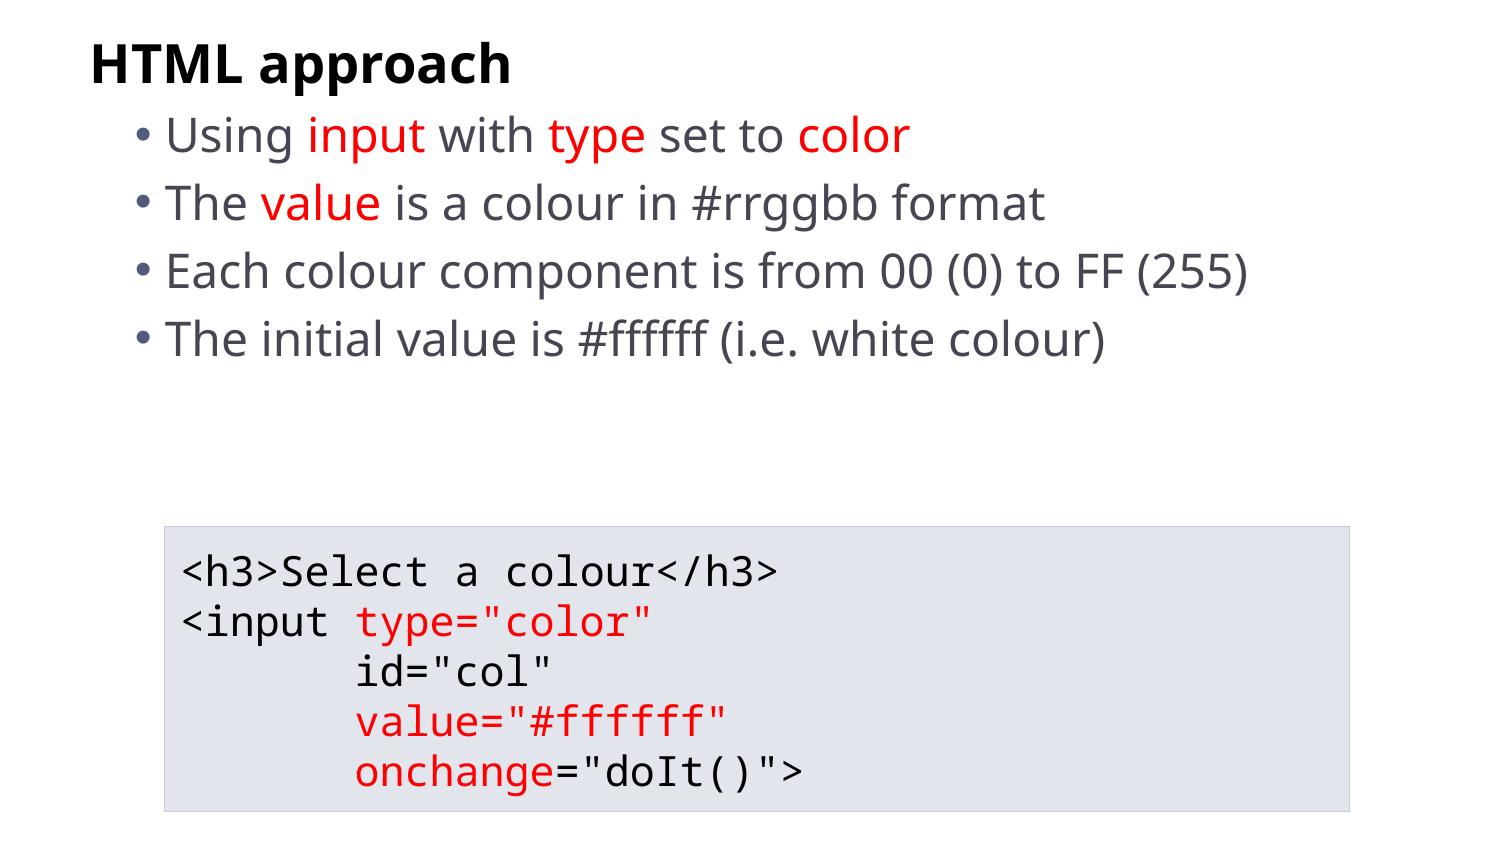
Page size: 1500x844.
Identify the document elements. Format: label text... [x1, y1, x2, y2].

text_box <h3>Select a colour</h3> <input type="color" id="col" value="#ffffff" onchange="doIt()"> [164, 526, 1350, 812]
list HTML approach Using input with type set to color The value is a colour in #rrggbb format Each colour component is from 00 (0) to FF (255) The initial value is #ffffff (i.e. white colour) [75, 21, 1475, 835]
